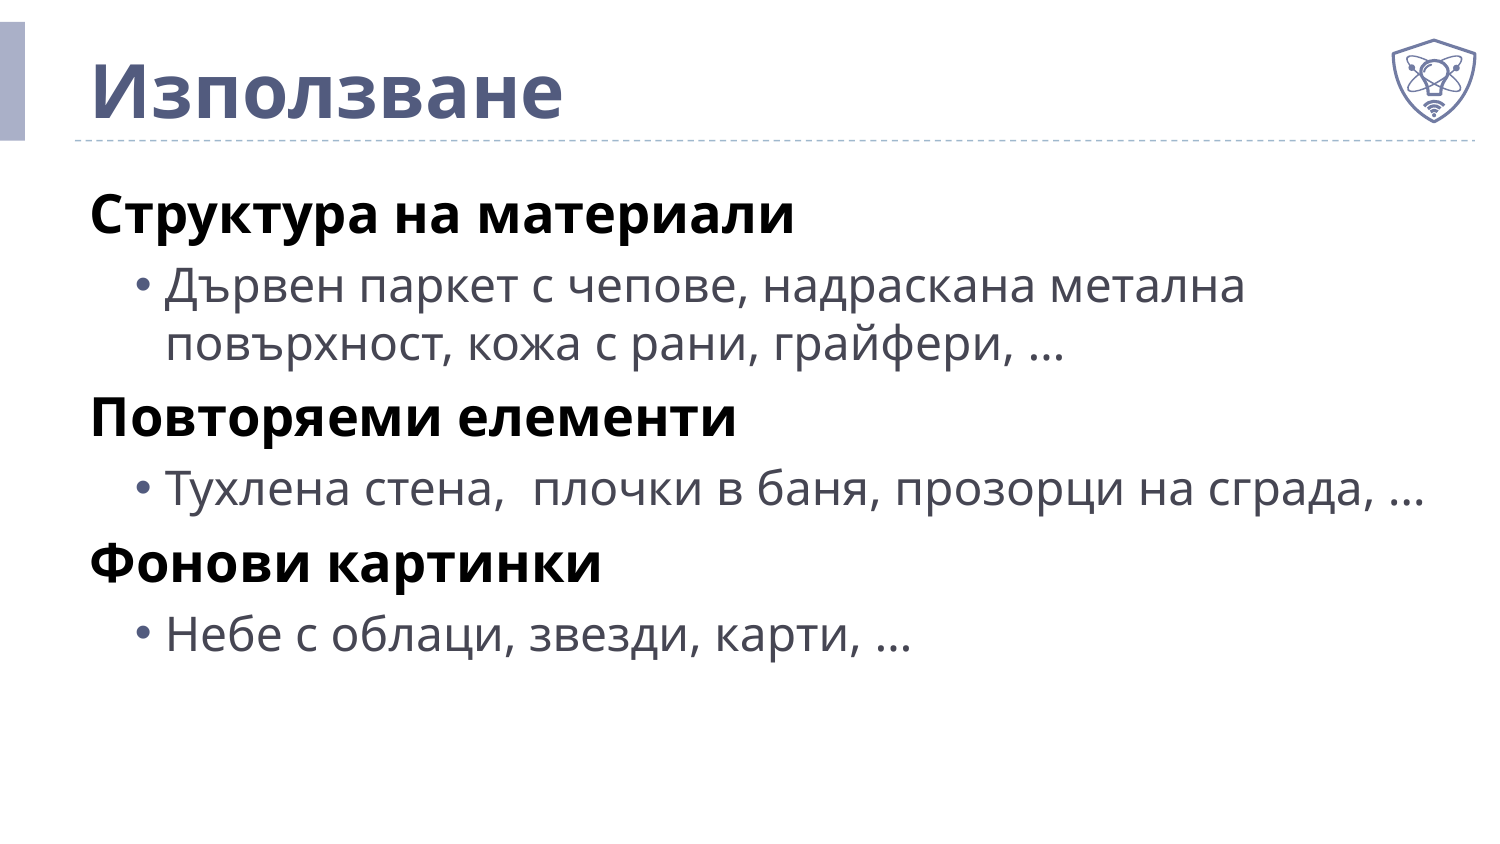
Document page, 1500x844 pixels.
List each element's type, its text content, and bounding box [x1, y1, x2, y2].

list Структура на материали Дървен паркет с чепове, надраскана метална повърхност, кожа с рани, грайфери, … Повторяеми елементи Тухлена стена, плочки в баня, прозорци на сграда, … Фонови картинки Небе с облаци, звезди, карти, … [75, 171, 1475, 835]
title Използване [75, 18, 1475, 141]
